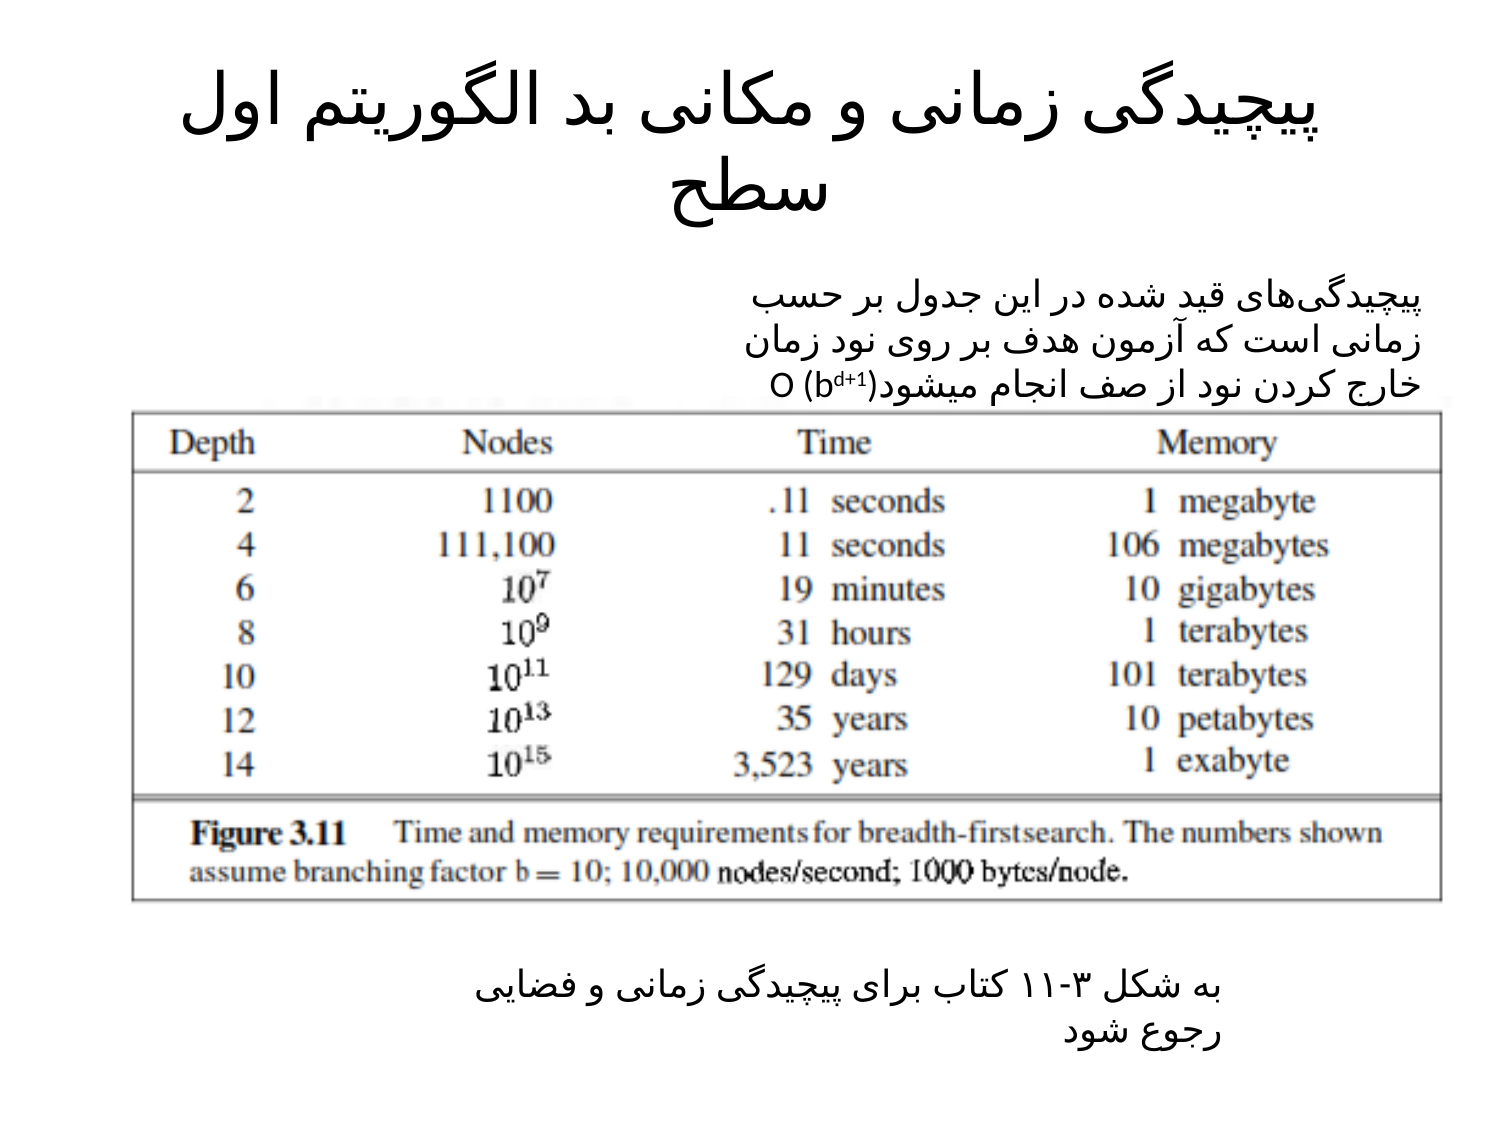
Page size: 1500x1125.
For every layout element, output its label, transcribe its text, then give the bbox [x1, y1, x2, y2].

text_box به شکل ۳-۱۱ کتاب برای پیچیدگی‌ زمانی‌ و فضایی رجوع شود [424, 952, 1238, 1058]
text_box پیچیدگی‌‌های قید شده در این جدول بر حسب زمانی‌ است که آزمون هدف بر روی نود زمان خارج کردن نود از صف انجام میشودO (bd+1) [687, 262, 1438, 395]
title پیچیدگی‌ زمانی‌ و مکانی بد الگوریتم اول سطح [75, 45, 1425, 233]
picture [124, 396, 1460, 915]
